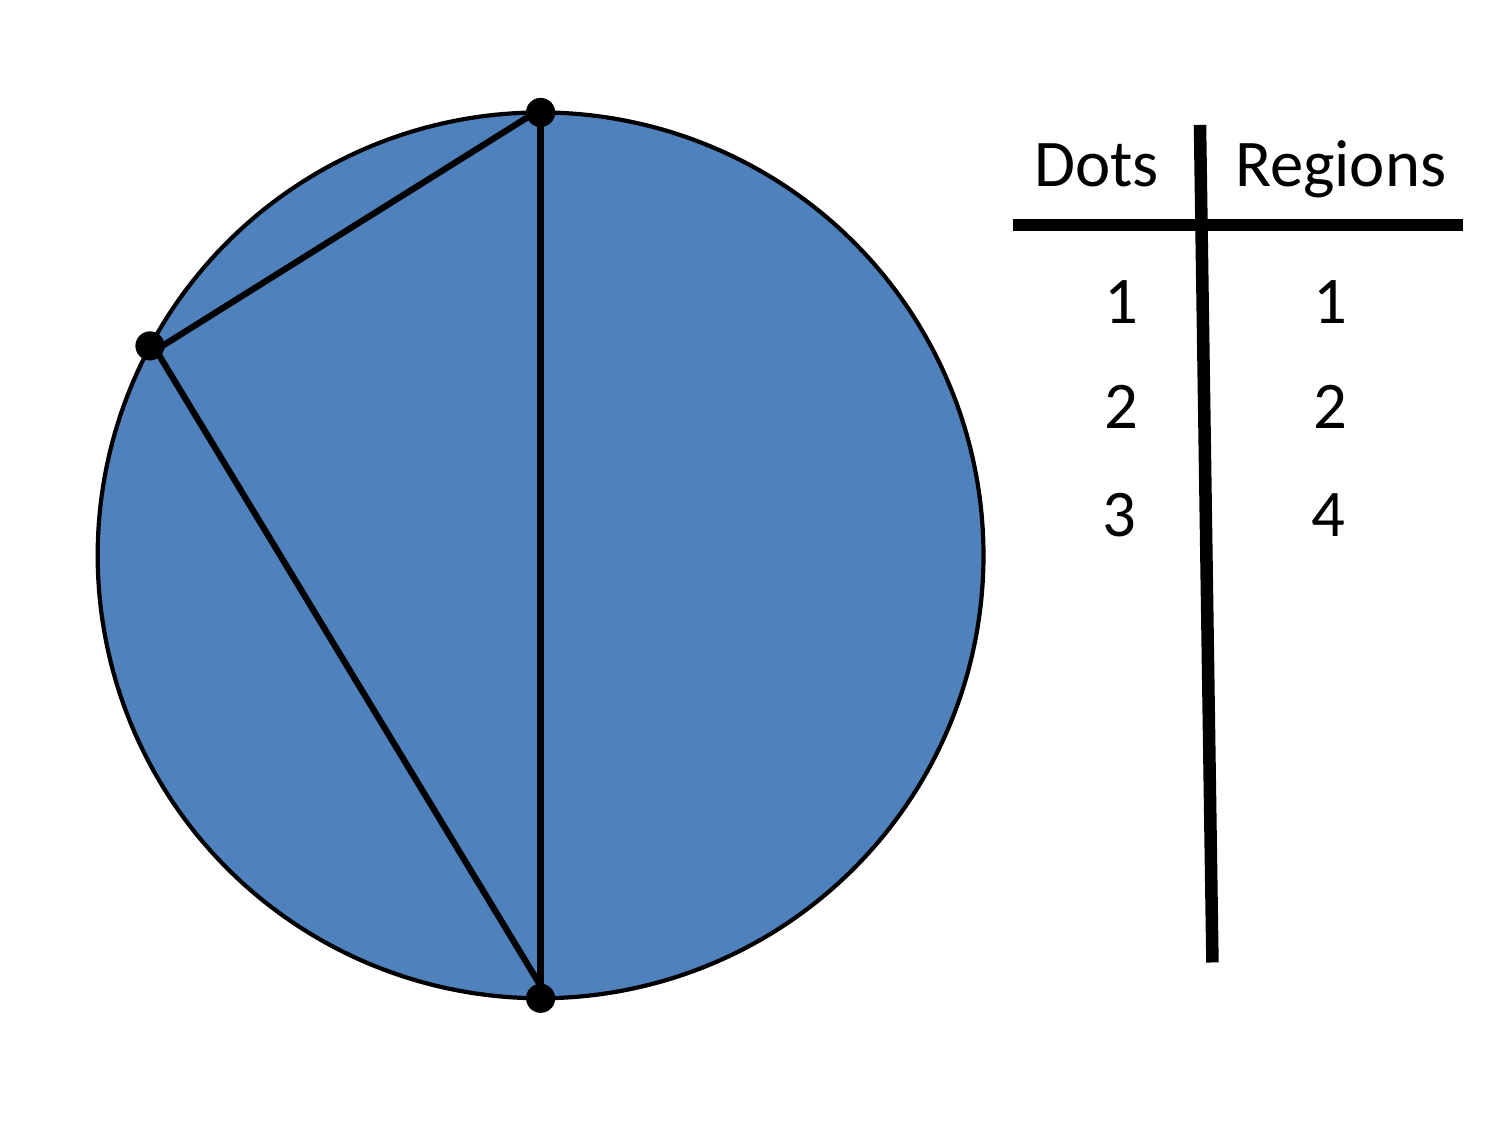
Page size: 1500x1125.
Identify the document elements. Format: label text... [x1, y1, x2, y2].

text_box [1199, 124, 1213, 224]
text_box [162, 103, 550, 347]
text_box 4 [1296, 462, 1361, 558]
text_box 1 [1089, 249, 1154, 345]
text_box [465, 994, 526, 1001]
text_box [526, 994, 537, 1013]
text_box Regions [1220, 112, 1462, 208]
text_box 3 [1087, 462, 1152, 558]
text_box 2 [1298, 354, 1362, 449]
text_box [545, 110, 986, 1001]
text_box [158, 354, 541, 986]
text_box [1199, 234, 1213, 963]
text_box [544, 984, 556, 1013]
text_box 1 [1298, 249, 1362, 345]
text_box Dots [1019, 112, 1174, 208]
text_box 2 [1089, 354, 1154, 449]
text_box [95, 359, 153, 774]
text_box [135, 331, 159, 361]
